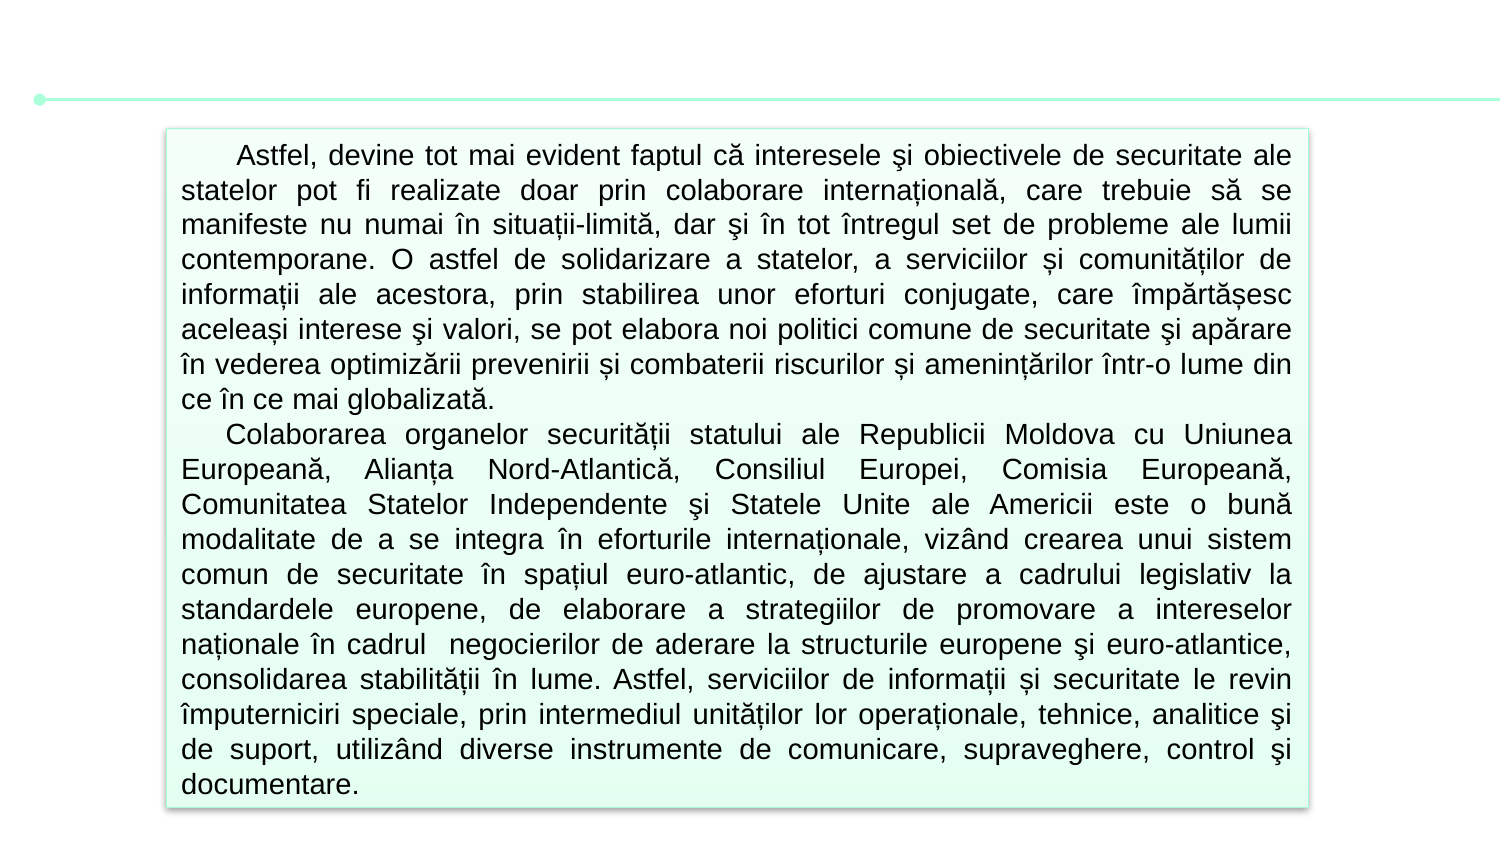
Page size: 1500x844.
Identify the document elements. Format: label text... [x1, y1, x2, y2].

text_box Astfel, devine tot mai evident faptul că interesele şi obiectivele de securitate ale statelor pot fi realizate doar prin colaborare internațională, care trebuie să se manifeste nu numai în situații-limită, dar şi în tot întregul set de probleme ale lumii contemporane. O astfel de solidarizare a statelor, a serviciilor și comunităților de informații ale acestora, prin stabilirea unor eforturi conjugate, care împărtășesc aceleași interese şi valori, se pot elabora noi politici comune de securitate şi apărare în vederea optimizării prevenirii și combaterii riscurilor și amenințărilor într-o lume din ce în ce mai globalizată. Colaborarea organelor securității statului ale Republicii Moldova cu Uniunea Europeană, Alianța Nord-Atlantică, Consiliul Europei, Comisia Europeană, Comunitatea Statelor Independente şi Statele Unite ale Americii este o bună modalitate de a se integra în eforturile internaționale, vizând crearea unui sistem comun de securitate în spațiul euro-atlantic, de ajustare a cadrului legislativ la standardele europene, de elaborare a strategiilor de promovare a intereselor naționale în cadrul negocierilor de aderare la structurile europene şi euro-atlantice, consolidarea stabilității în lume. Astfel, serviciilor de informații și securitate le revin împuterniciri speciale, prin intermediul unităților lor operaționale, tehnice, analitice şi de suport, utilizând diverse instrumente de comunicare, supraveghere, control şi documentare. [166, 128, 1309, 808]
